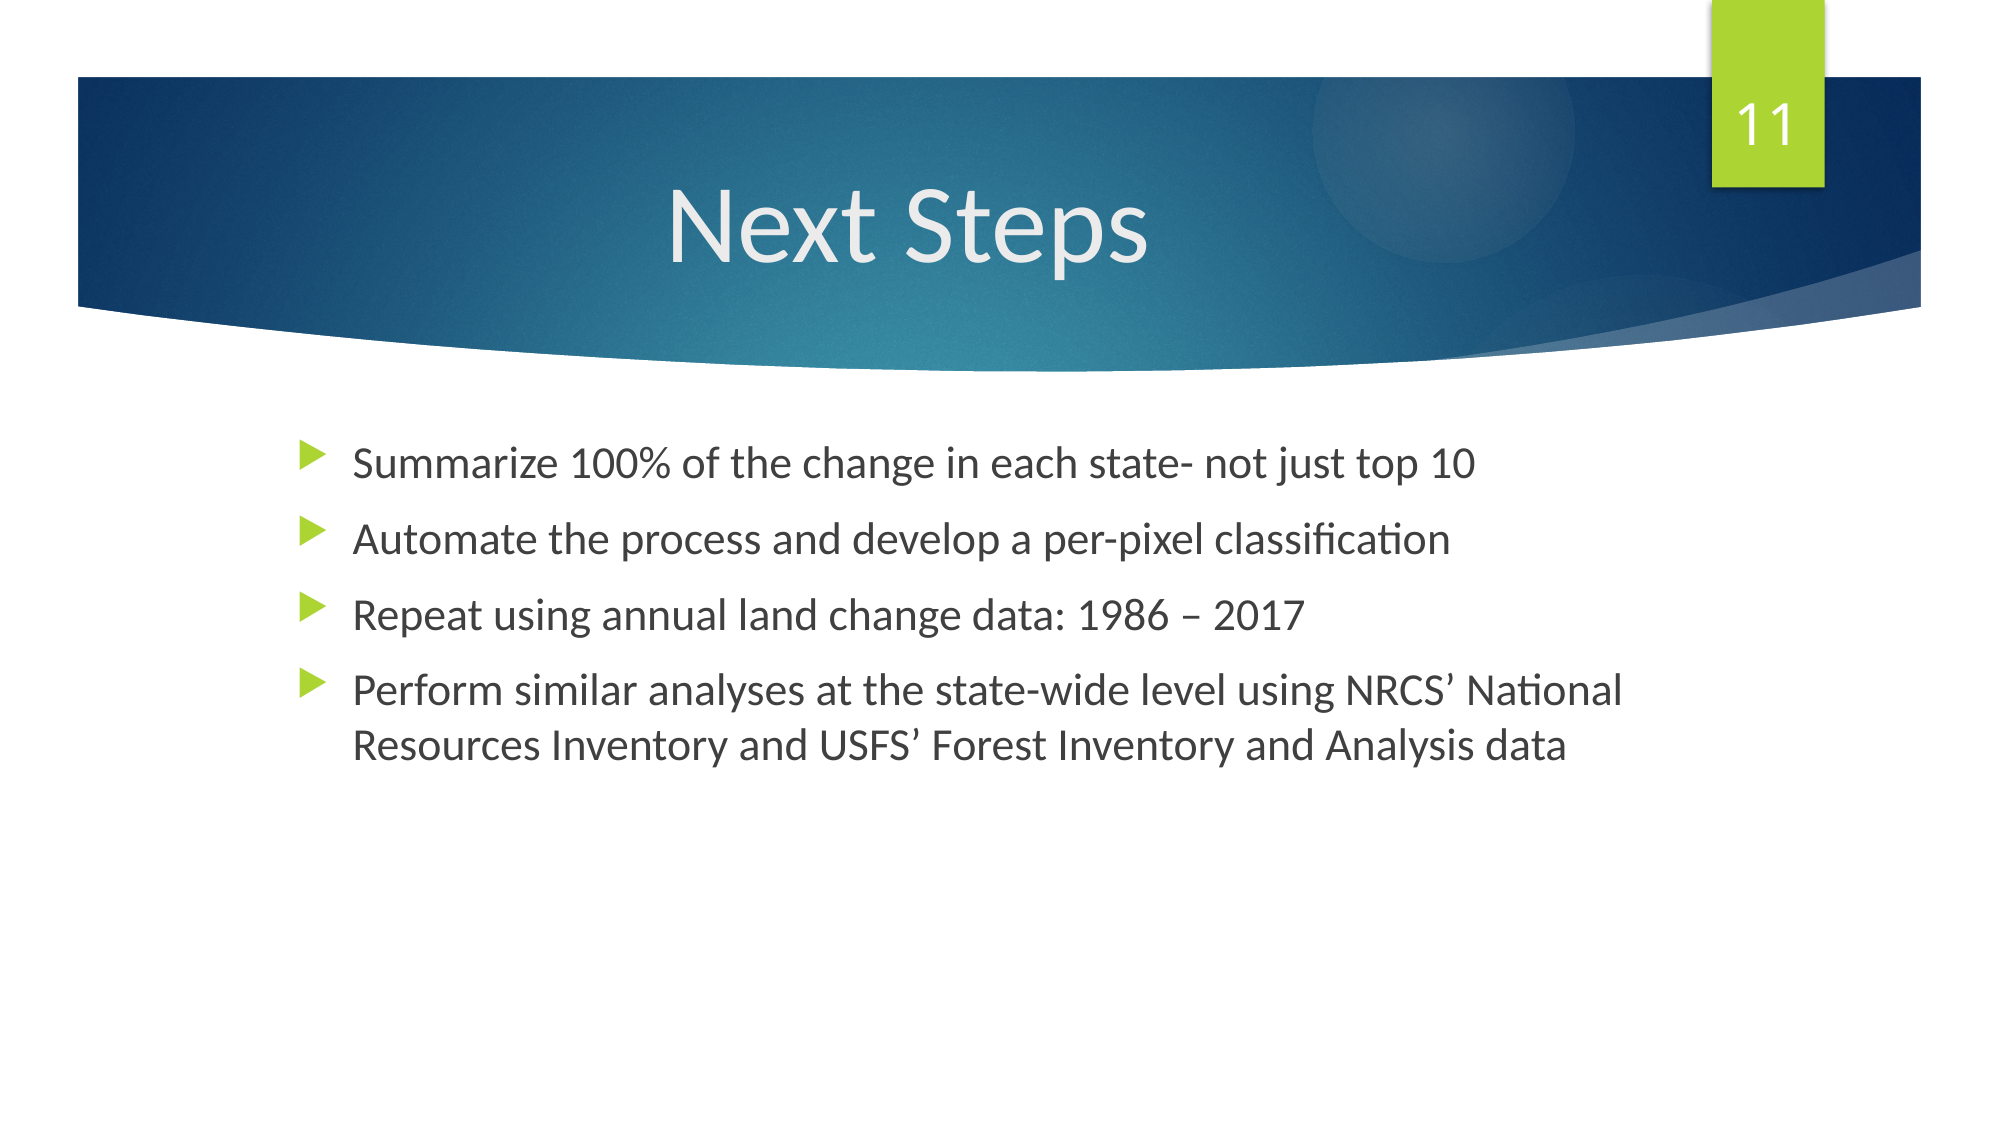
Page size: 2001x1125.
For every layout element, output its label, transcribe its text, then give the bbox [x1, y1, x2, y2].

slide_number 11 [1698, 48, 1836, 175]
title Next Steps [189, 159, 1627, 276]
list Summarize 100% of the change in each state- not just top 10 Automate the process and develop a per-pixel classification Repeat using annual land change data: 1986 – 2017 Perform similar analyses at the state-wide level using NRCS’ National Resources Inventory and USFS’ Forest Inventory and Analysis data [281, 425, 1719, 986]
